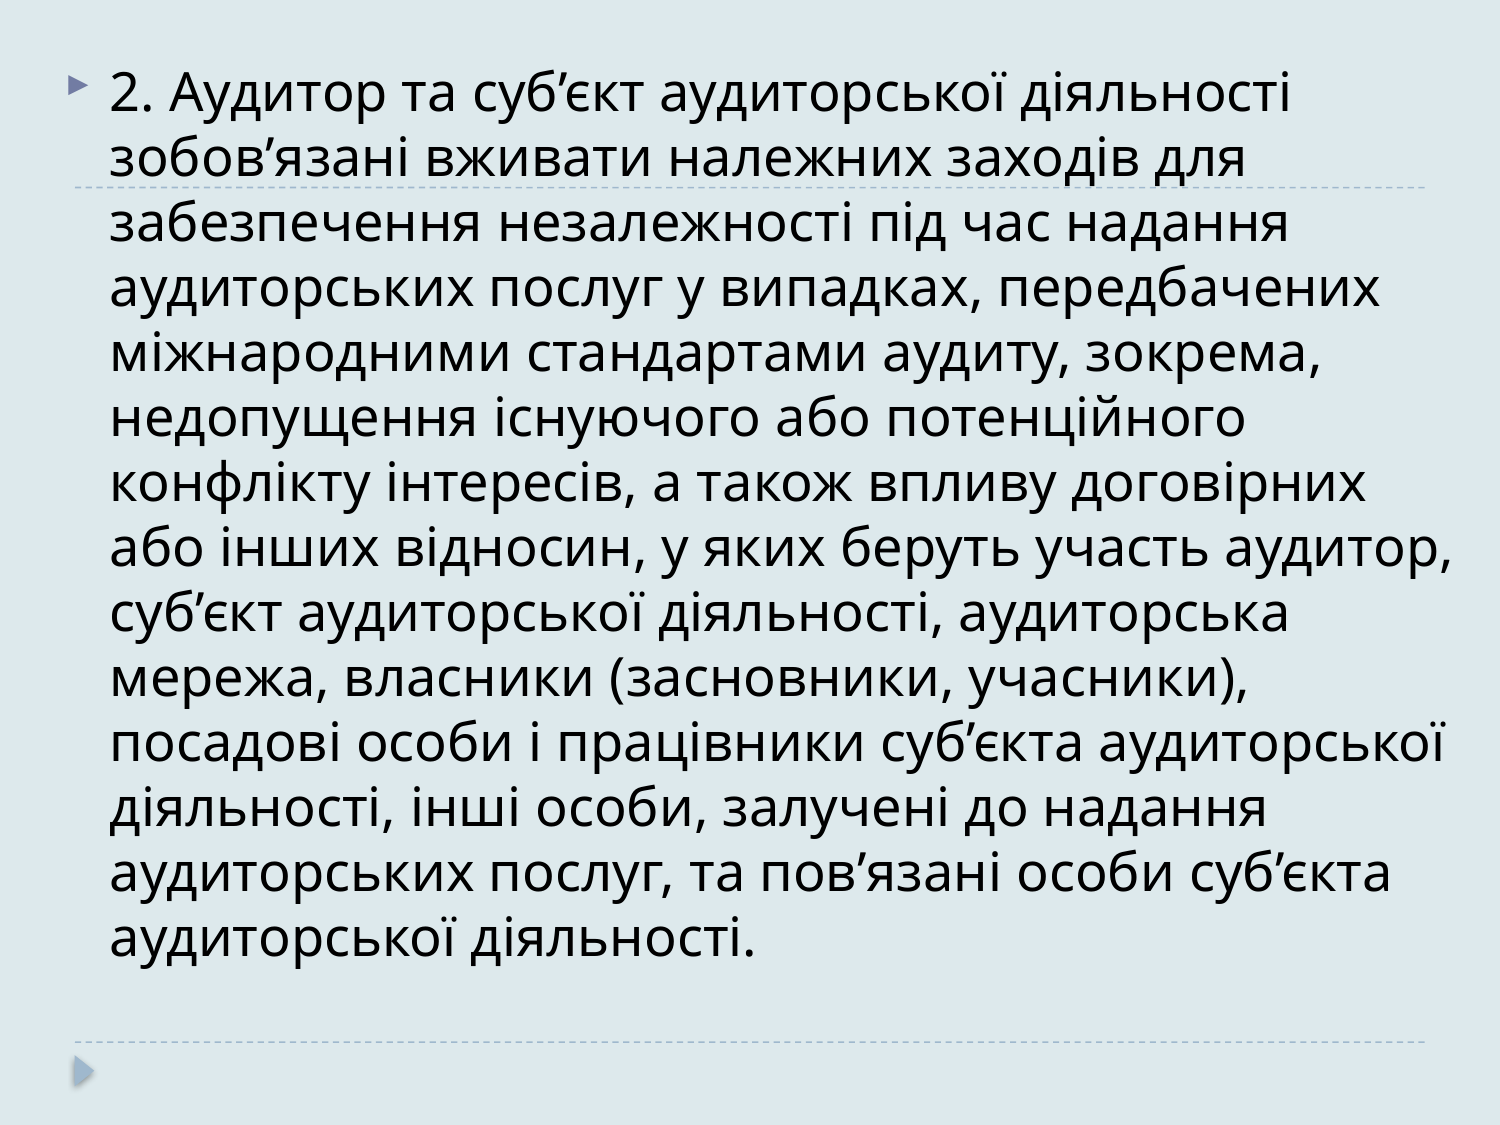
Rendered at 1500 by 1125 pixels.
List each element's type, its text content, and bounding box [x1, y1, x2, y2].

list 2. Аудитор та суб’єкт аудиторської діяльності зобов’язані вживати належних заходів для забезпечення незалежності під час надання аудиторських послуг у випадках, передбачених міжнародними стандартами аудиту, зокрема, недопущення існуючого або потенційного конфлікту інтересів, а також впливу договірних або інших відносин, у яких беруть участь аудитор, суб’єкт аудиторської діяльності, аудиторська мережа, власники (засновники, учасники), посадові особи і працівники суб’єкта аудиторської діяльності, інші особи, залучені до надання аудиторських послуг, та пов’язані особи суб’єкта аудиторської діяльності. [50, 50, 1475, 1050]
